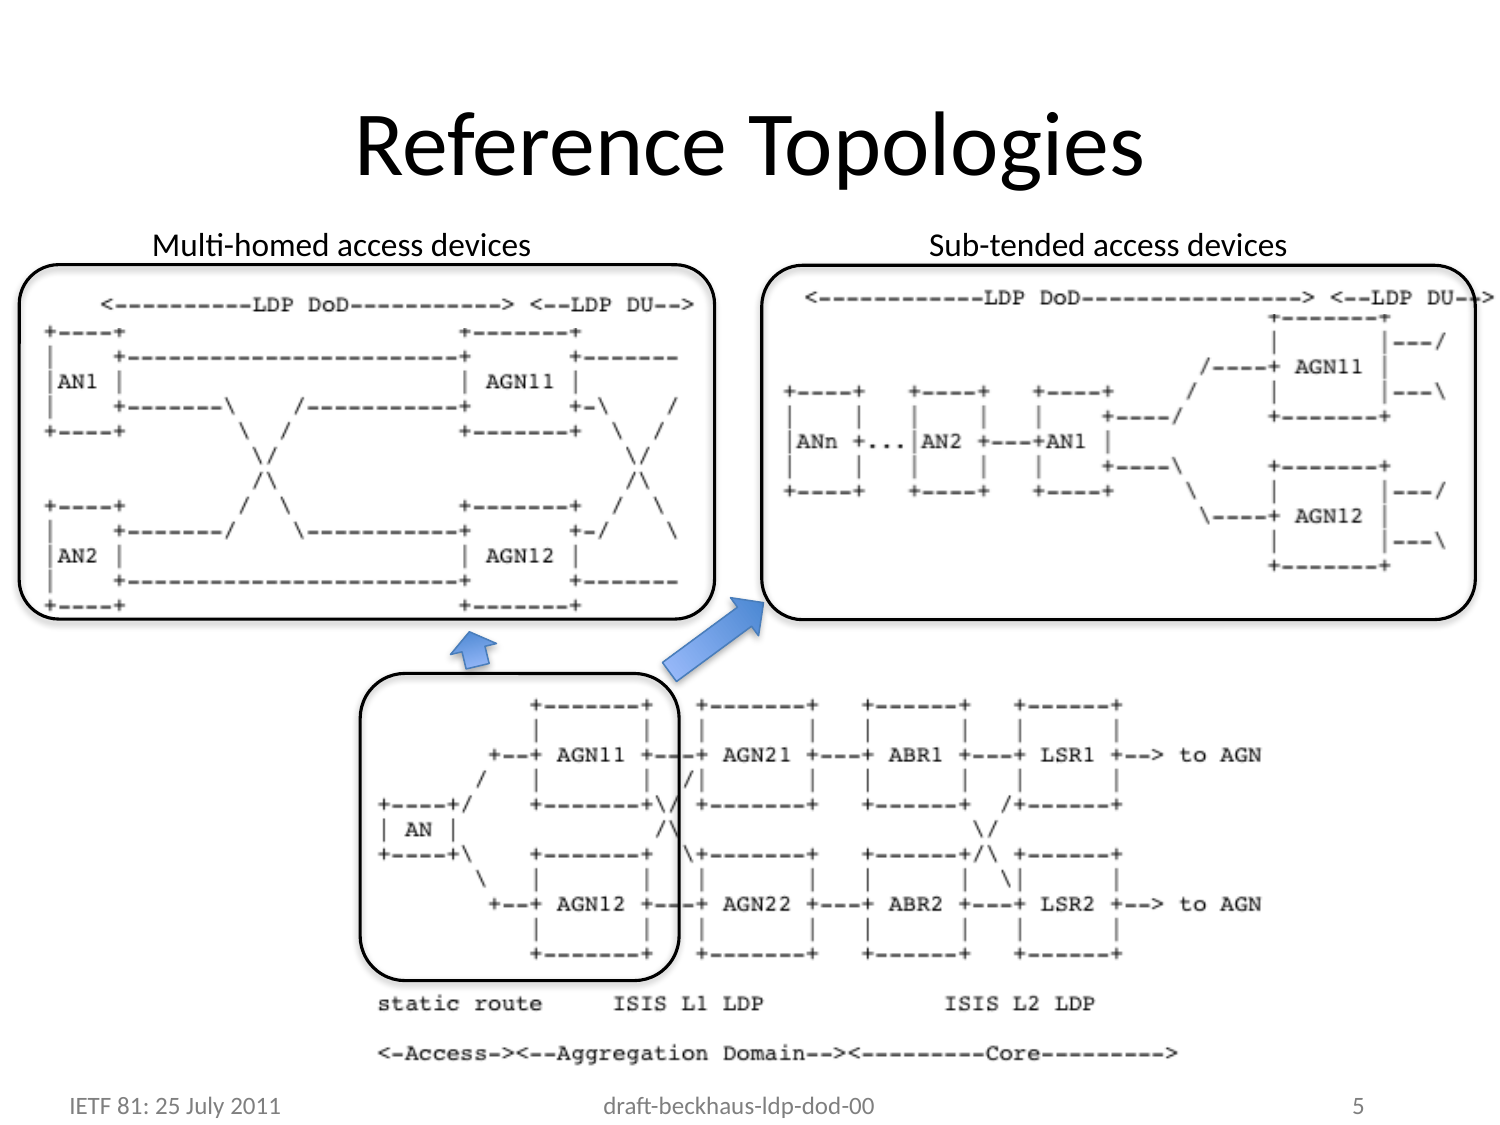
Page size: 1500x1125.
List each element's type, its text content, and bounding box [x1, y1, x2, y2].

text_box [449, 635, 498, 670]
text_box [661, 596, 764, 683]
text_box Multi-homed access devices [137, 216, 547, 263]
picture [761, 283, 1500, 596]
title Reference Topologies [75, 45, 1425, 233]
text_box [761, 264, 1468, 300]
picture [364, 691, 1282, 1071]
text_box [770, 605, 1467, 621]
text_box [18, 263, 716, 602]
text_box Sub-tended access devices [914, 216, 1303, 263]
text_box [370, 672, 669, 689]
picture [18, 283, 703, 627]
